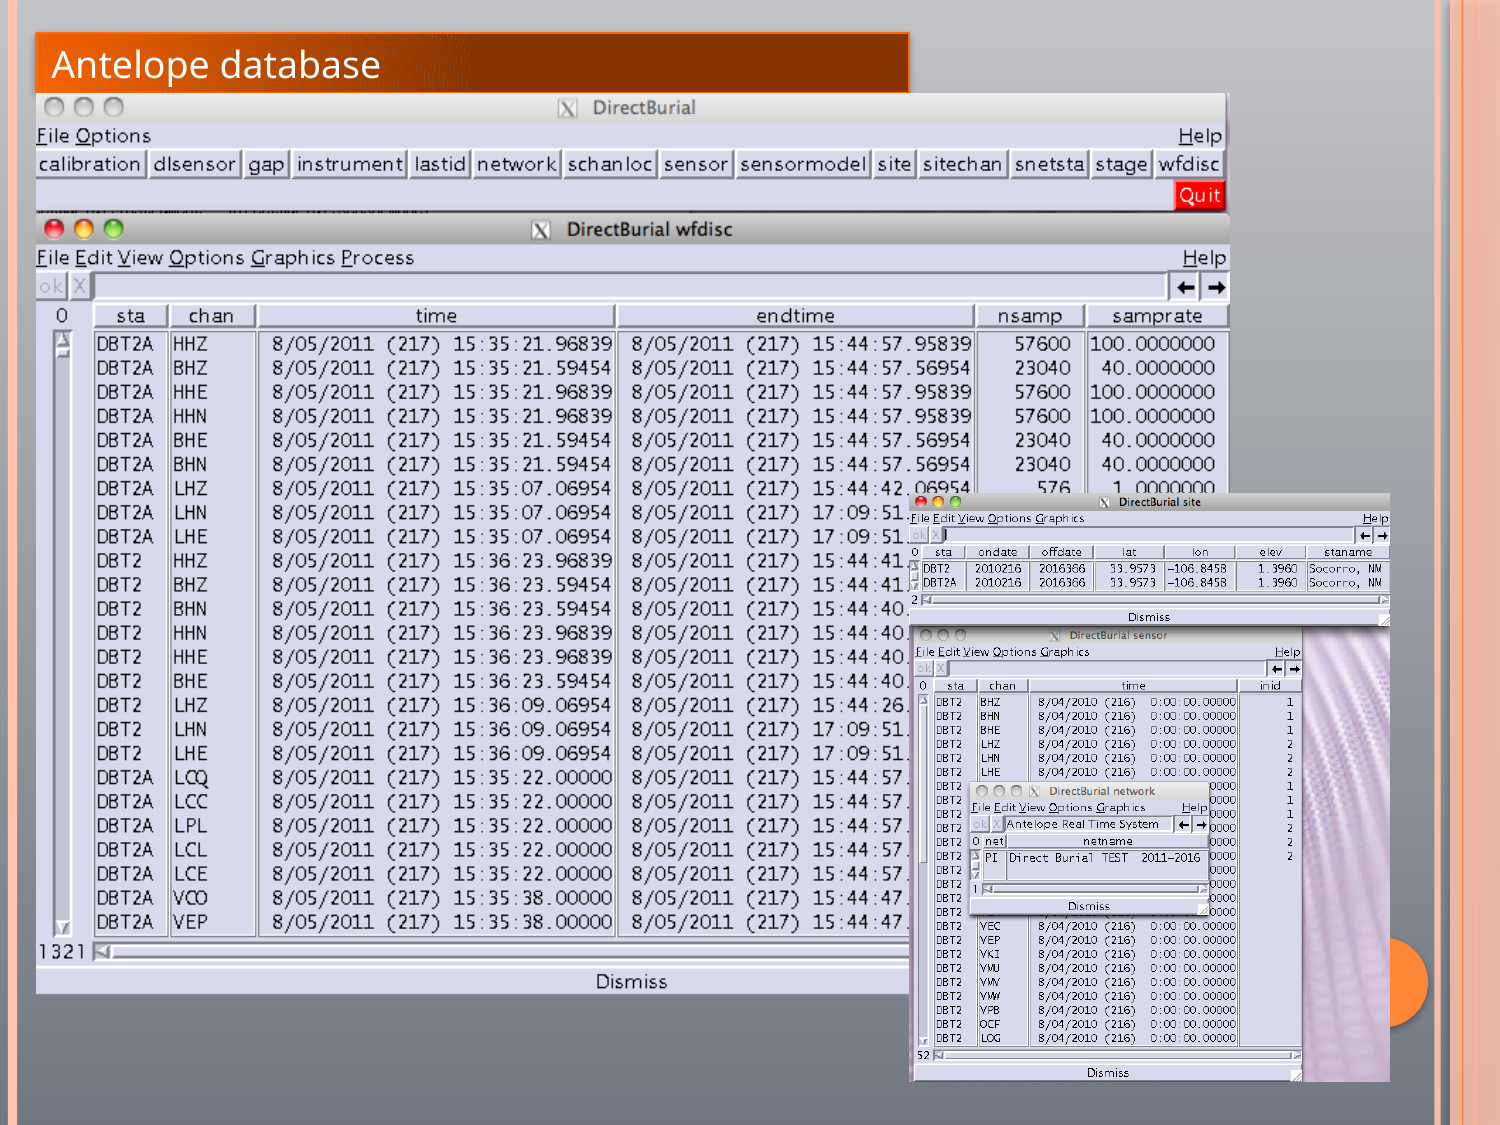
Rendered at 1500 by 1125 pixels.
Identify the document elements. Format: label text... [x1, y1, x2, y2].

picture [35, 93, 1390, 1082]
text_box Antelope database [35, 32, 910, 92]
